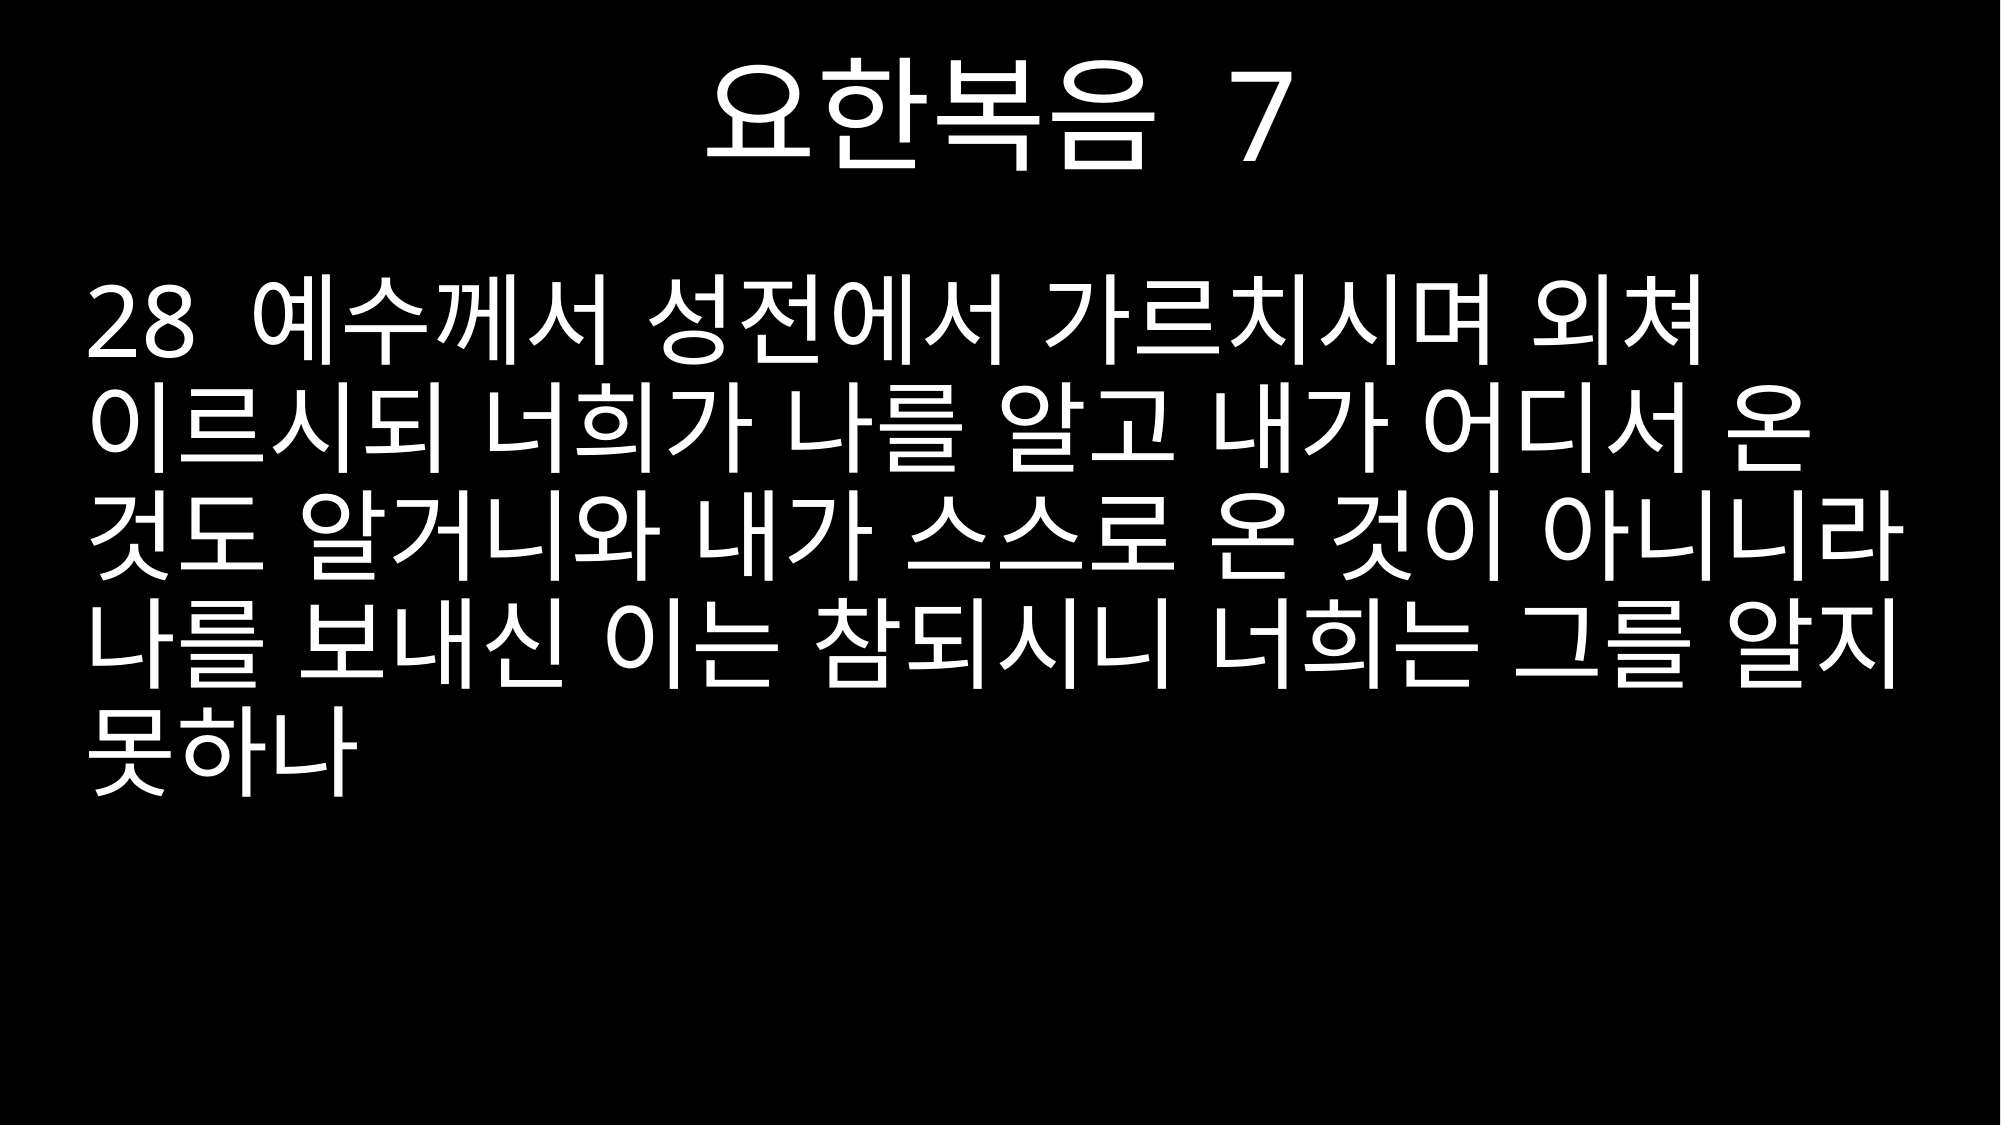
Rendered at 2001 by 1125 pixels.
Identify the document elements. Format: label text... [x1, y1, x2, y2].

picture [0, 0, 2001, 1125]
footer 요한복음 7 [0, 32, 2000, 192]
list 28 예수께서 성전에서 가르치시며 외쳐 이르시되 너희가 나를 알고 내가 어디서 온 것도 알거니와 내가 스스로 온 것이 아니니라 나를 보내신 이는 참되시니 너희는 그를 알지 못하나 [69, 263, 1953, 423]
